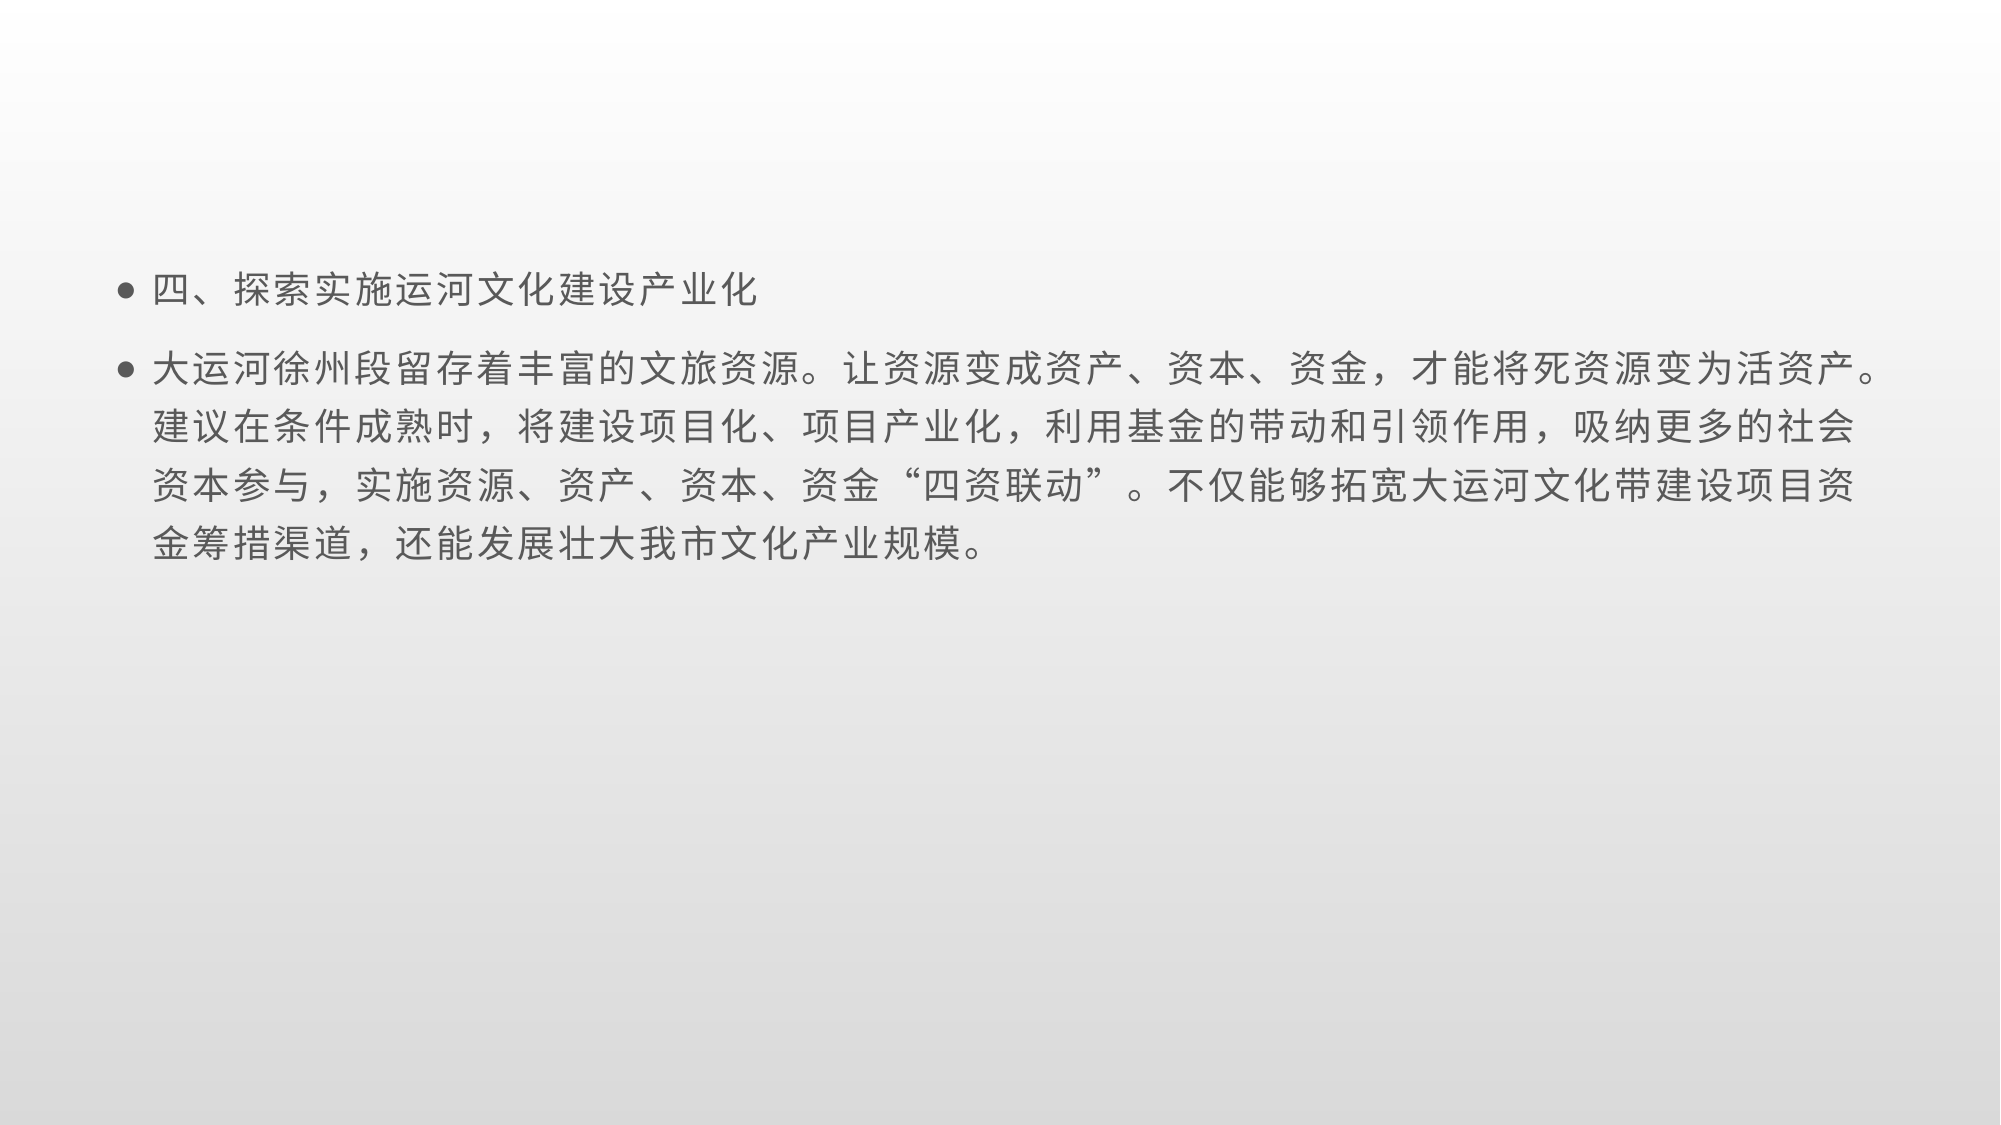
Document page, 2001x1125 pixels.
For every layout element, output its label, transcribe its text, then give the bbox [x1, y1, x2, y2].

list 四、探索实施运河文化建设产业化 大运河徐州段留存着丰富的文旅资源。让资源变成资产、资本、资金，才能将死资源变为活资产。建议在条件成熟时，将建设项目化、项目产业化，利用基金的带动和引领作用，吸纳更多的社会资本参与，实施资源、资产、资本、资金“四资联动”。不仅能够拓宽大运河文化带建设项目资金筹措渠道，还能发展壮大我市文化产业规模。 [99, 244, 1900, 1026]
